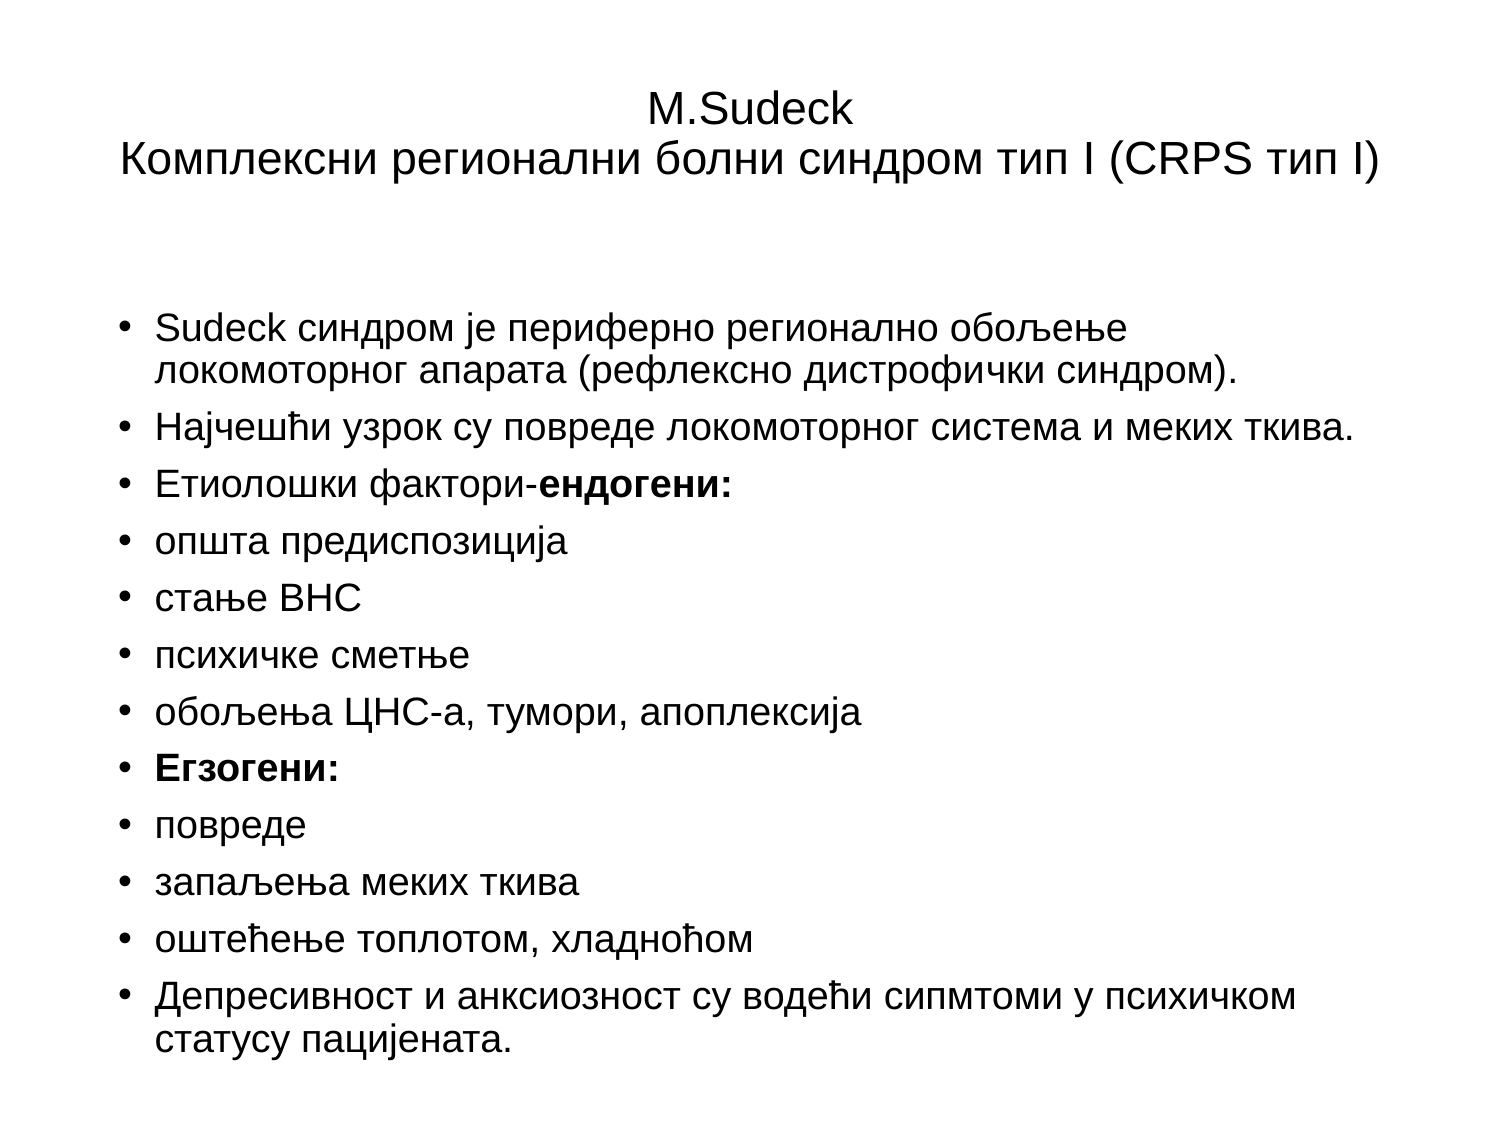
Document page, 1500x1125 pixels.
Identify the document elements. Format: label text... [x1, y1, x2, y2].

list Sudeck синдром је периферно регионално обољење локомоторног апарата (рефлексно дистрофички синдром). Најчешћи узрок су повреде локомоторног система и меких ткива. Етиолошки фактори-ендогени: општа предиспозиција стање ВНС психичке сметње обољења ЦНС-а, тумори, апоплексија Егзогени: повреде запаљења меких ткива оштећење топлотом, хладноћом Депресивност и анксиозност су водећи сипмтоми у психичком статусу пацијената. [103, 299, 1397, 1098]
title М.Sudeck Комплексни регионални болни синдром тип I (CRPS тип I) [103, 59, 1397, 278]
